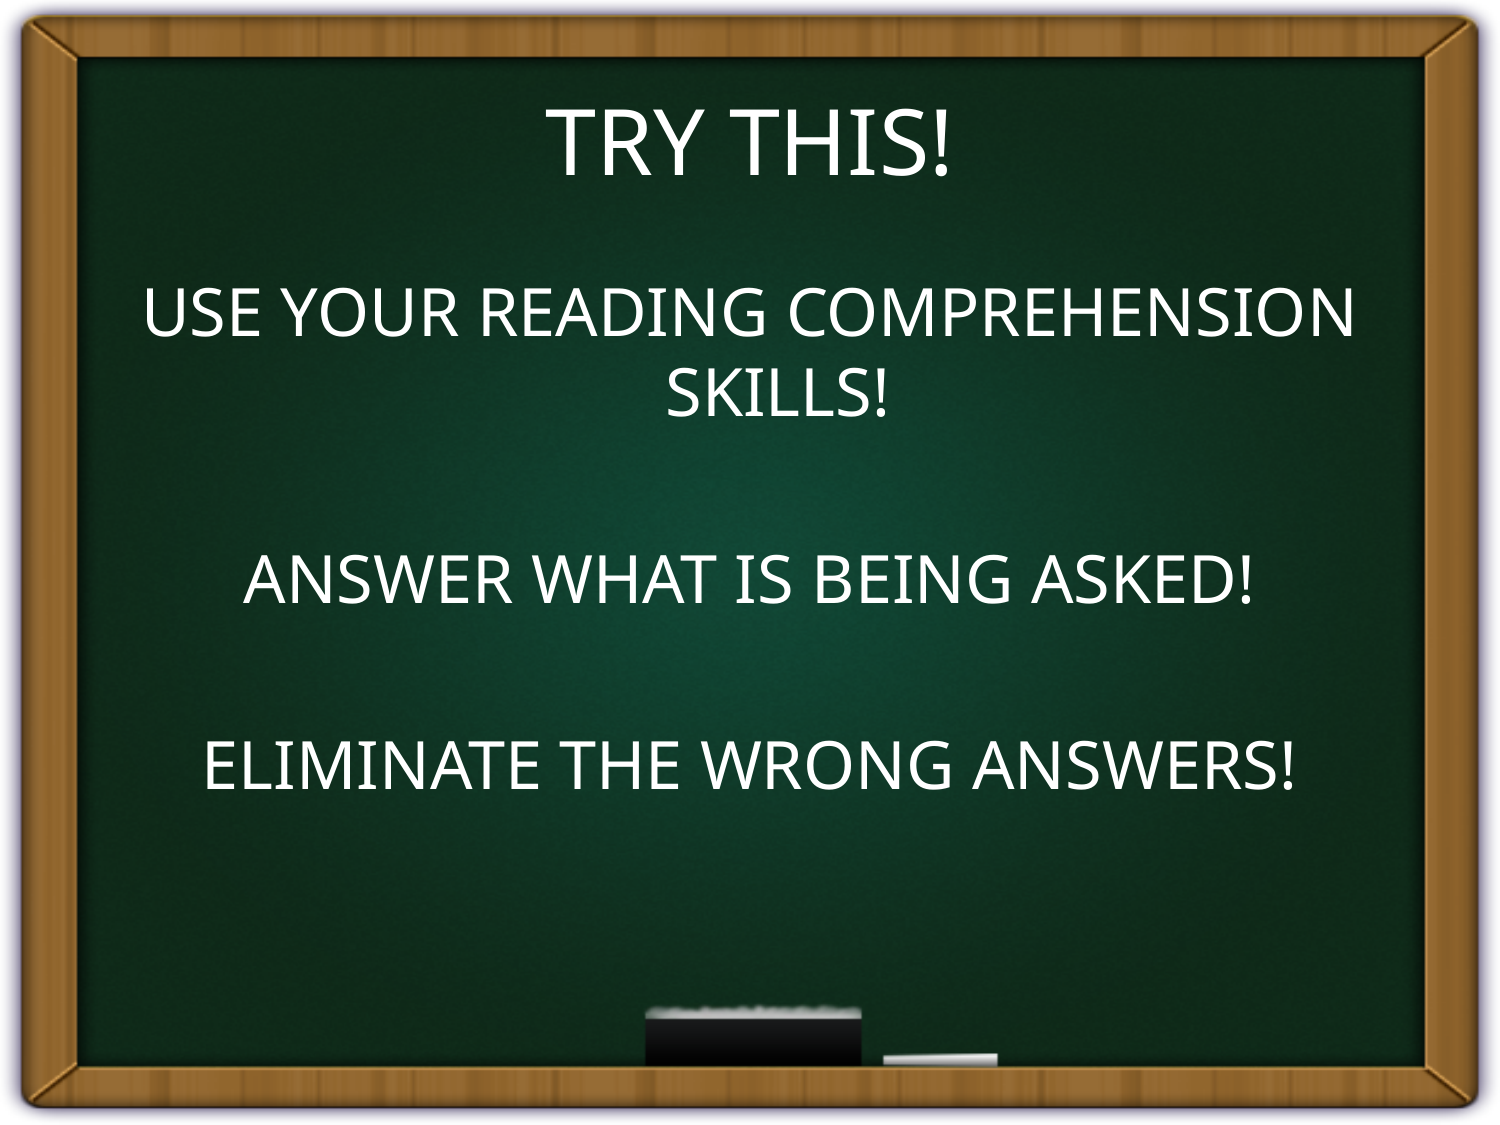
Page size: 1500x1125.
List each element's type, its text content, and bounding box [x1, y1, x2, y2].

picture [0, 0, 1500, 1125]
list USE YOUR READING COMPREHENSION SKILLS! ANSWER WHAT IS BEING ASKED! ELIMINATE THE WRONG ANSWERS! [75, 262, 1425, 1005]
title TRY THIS! [75, 45, 1425, 233]
